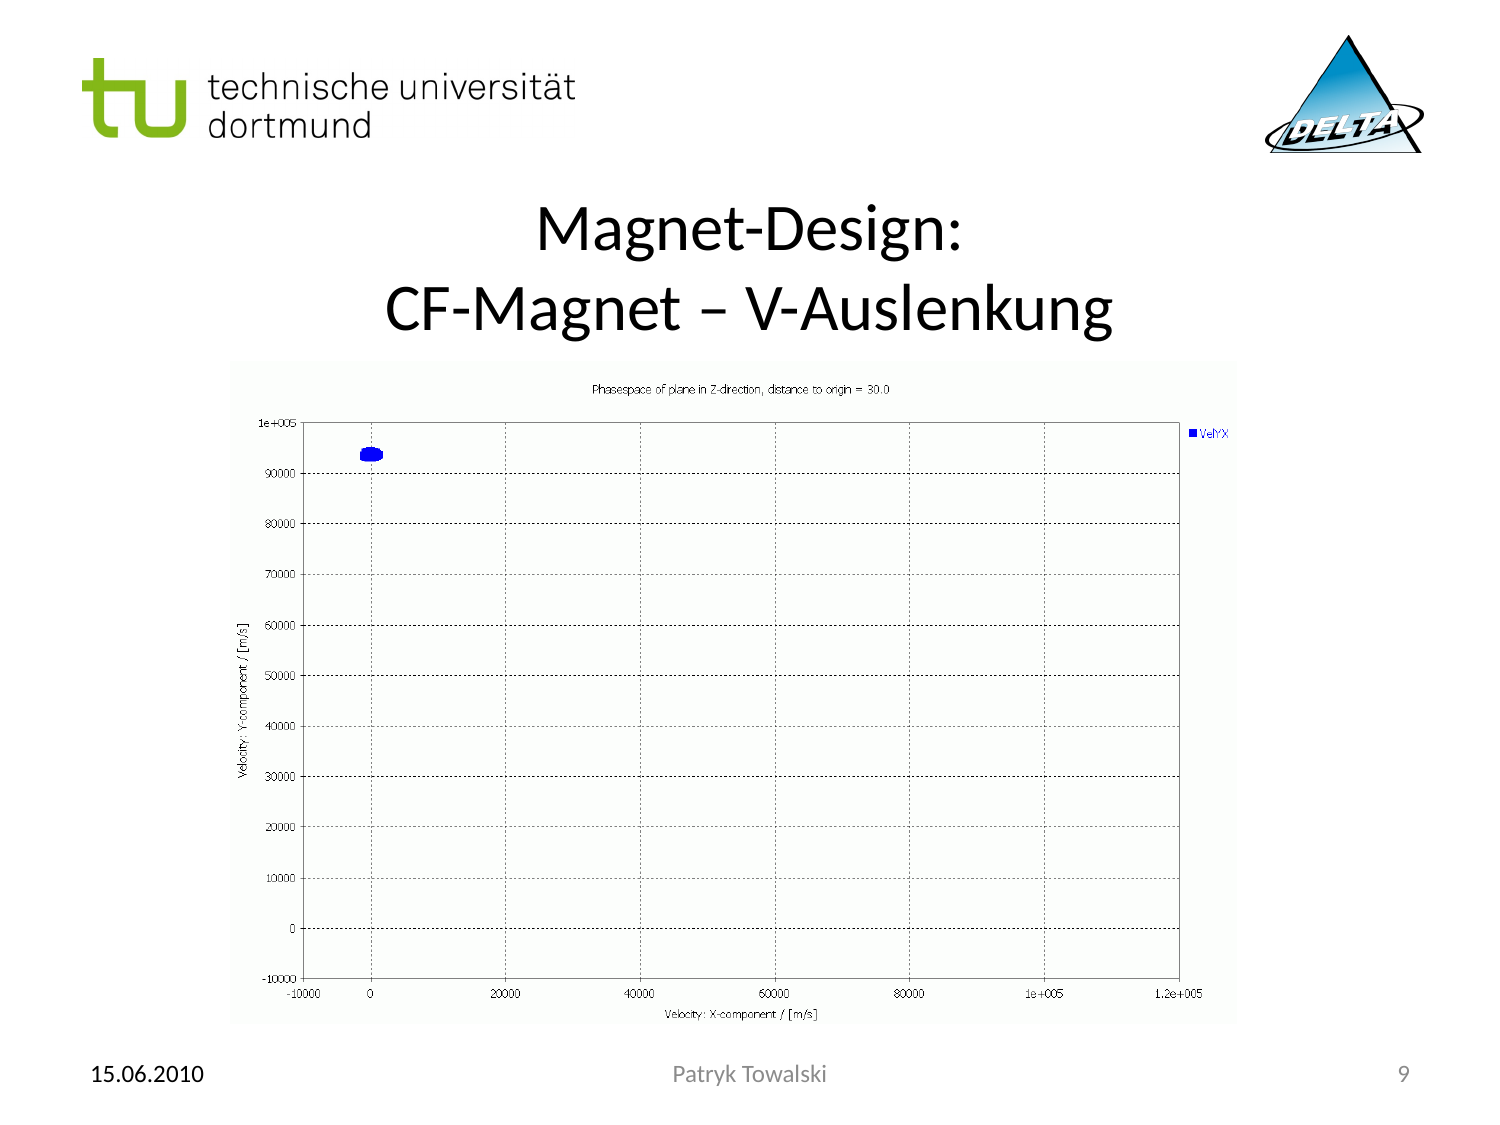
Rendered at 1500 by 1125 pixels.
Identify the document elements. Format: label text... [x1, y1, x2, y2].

slide_number 9 [1074, 1042, 1425, 1103]
footer Patryk Towalski [512, 1042, 988, 1103]
picture [82, 58, 575, 138]
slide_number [75, 1042, 425, 1103]
title Magnet-Design: CF-Magnet – V-Auslenkung [75, 175, 1425, 352]
picture [1265, 35, 1424, 153]
picture [229, 361, 1238, 1024]
